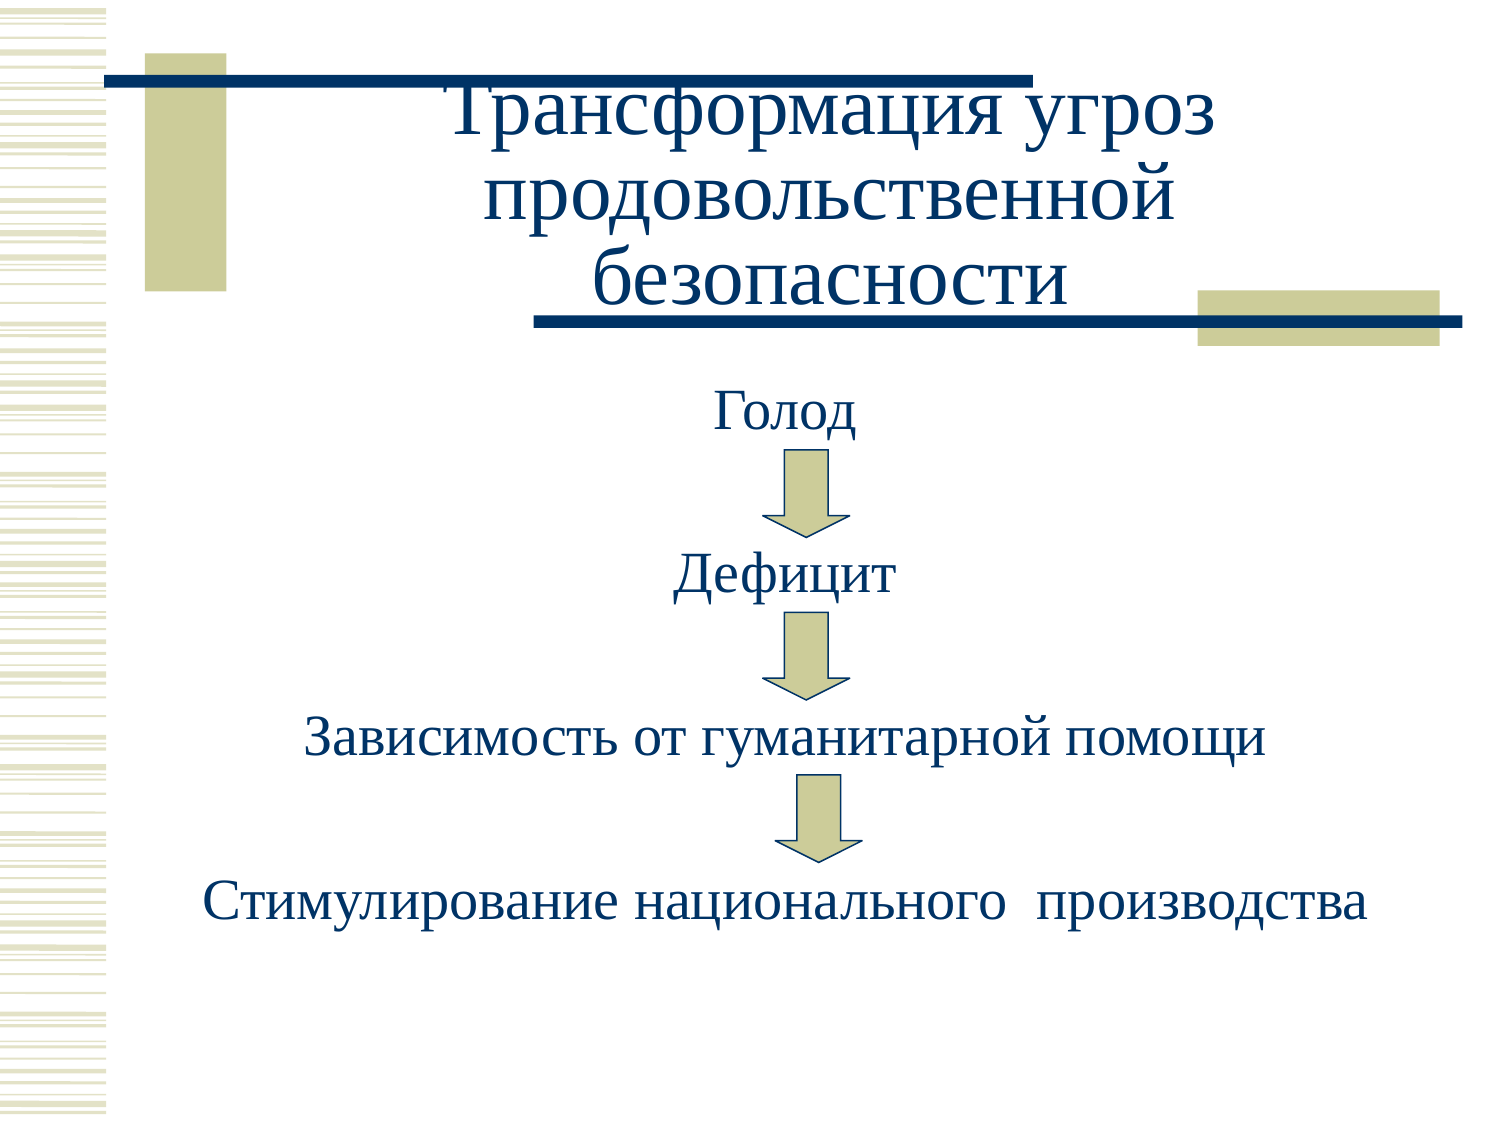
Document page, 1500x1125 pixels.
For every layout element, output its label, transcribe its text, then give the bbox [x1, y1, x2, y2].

text_box [762, 449, 850, 538]
list Голод Дефицит Зависимость от гуманитарной помощи Стимулирование национального производства [132, 363, 1439, 1000]
text_box [774, 774, 863, 863]
text_box [762, 612, 850, 700]
title Трансформация угроз продовольственной безопасности [225, 99, 1436, 288]
